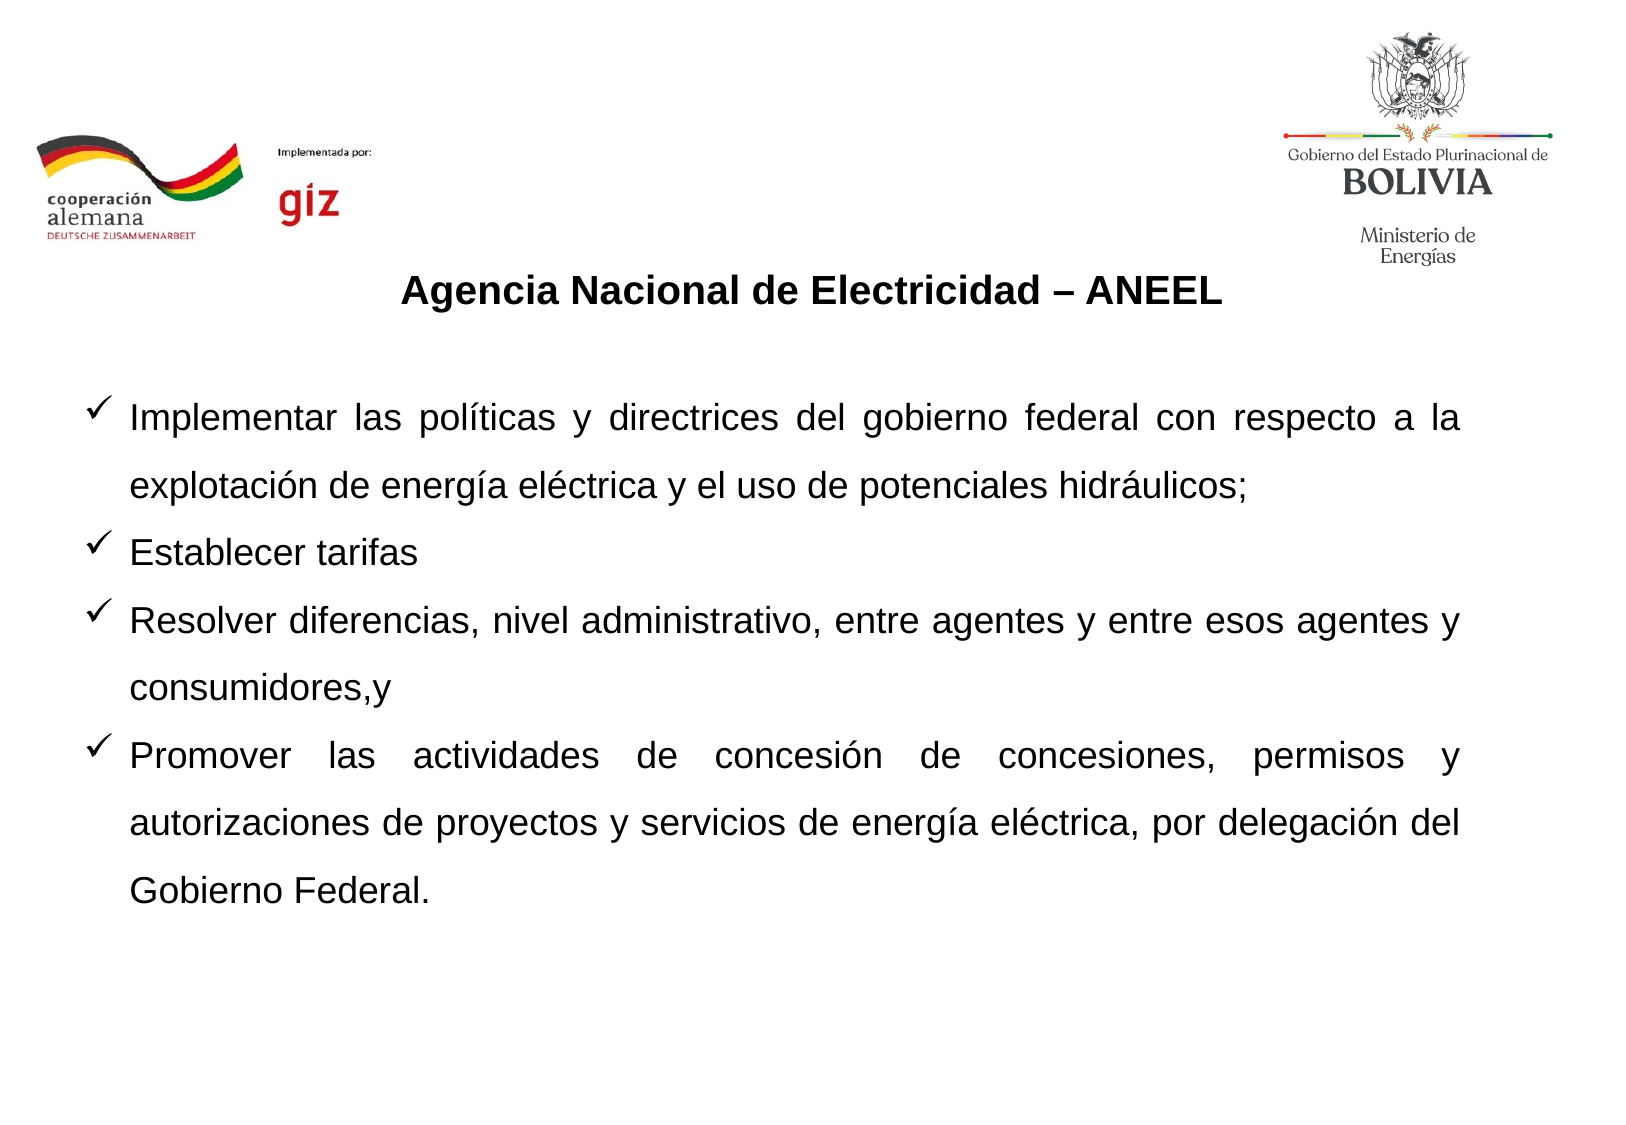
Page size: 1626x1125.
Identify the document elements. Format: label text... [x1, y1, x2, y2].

picture [1250, 0, 1585, 296]
text_box Agencia Nacional de Electricidad – ANEEL [0, 256, 1625, 321]
picture [13, 105, 393, 267]
text_box Implementar las políticas y directrices del gobierno federal con respecto a la explotación de energía eléctrica y el uso de potenciales hidráulicos; Establecer tarifas Resolver diferencias, nivel administrativo, entre agentes y entre esos agentes y consumidores,y Promover las actividades de concesión de concesiones, permisos y autorizaciones de proyectos y servicios de energía eléctrica, por delegación del Gobierno Federal. [68, 318, 1476, 918]
